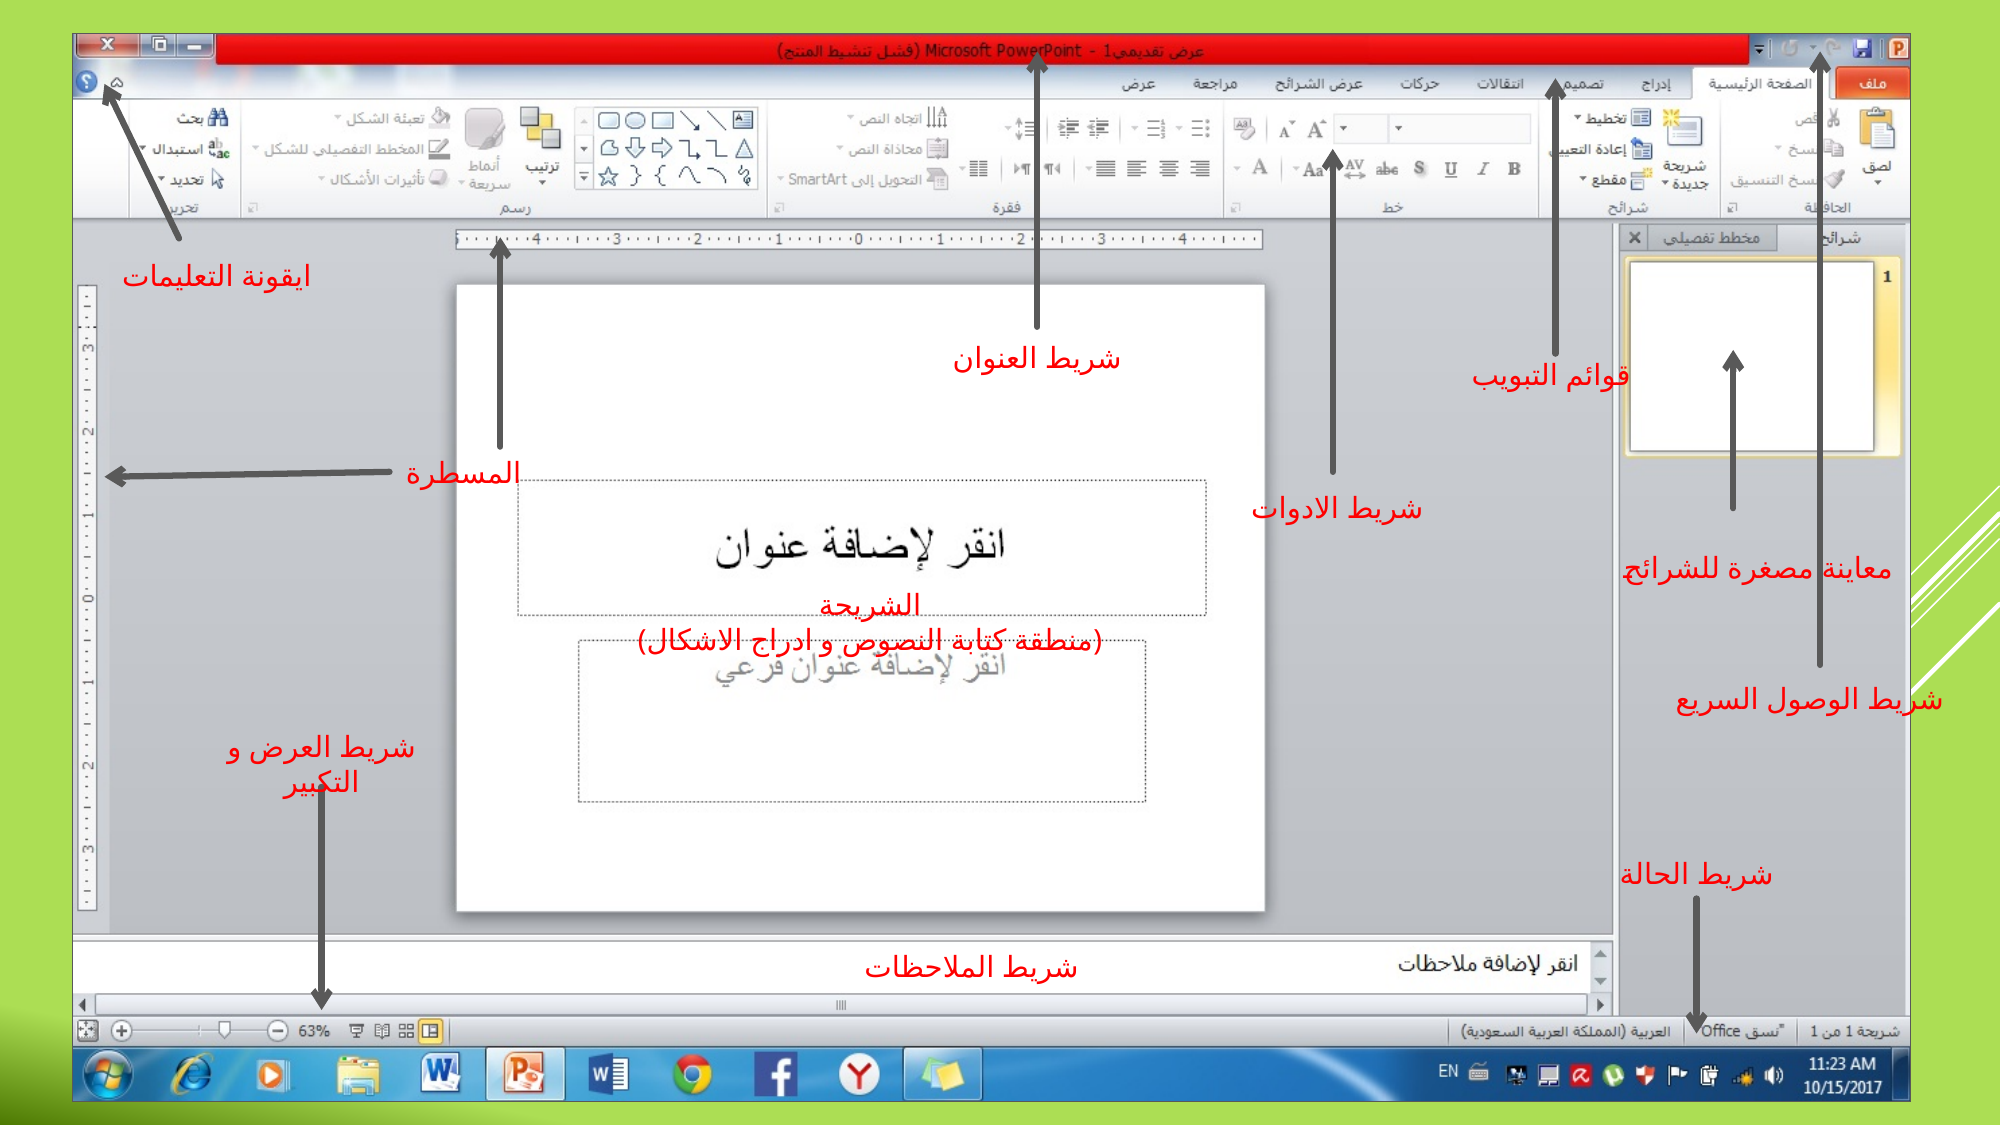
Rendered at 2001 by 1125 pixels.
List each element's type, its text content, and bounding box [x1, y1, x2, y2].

text_box شريط الوصول السريع [1911, 672, 1962, 723]
picture [72, 33, 1911, 1102]
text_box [104, 471, 390, 478]
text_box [104, 83, 180, 239]
